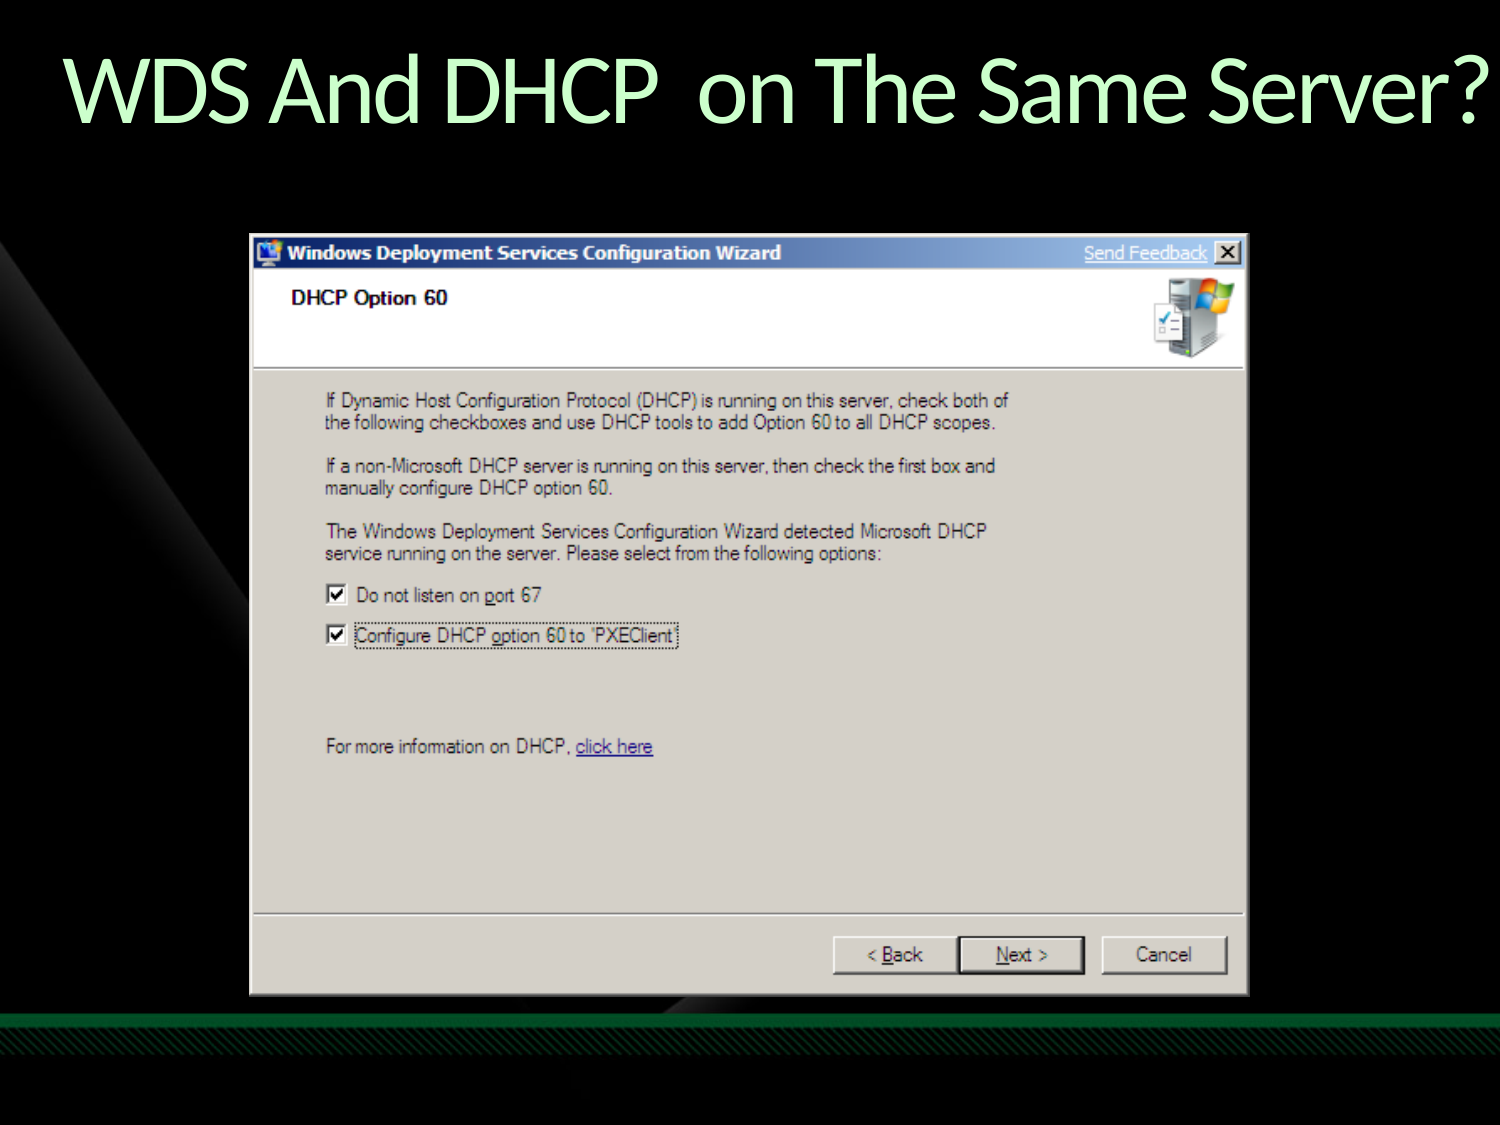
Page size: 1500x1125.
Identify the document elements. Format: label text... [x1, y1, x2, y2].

title WDS And DHCP on The Same Server? [62, 37, 1500, 147]
picture [0, 0, 1500, 1125]
